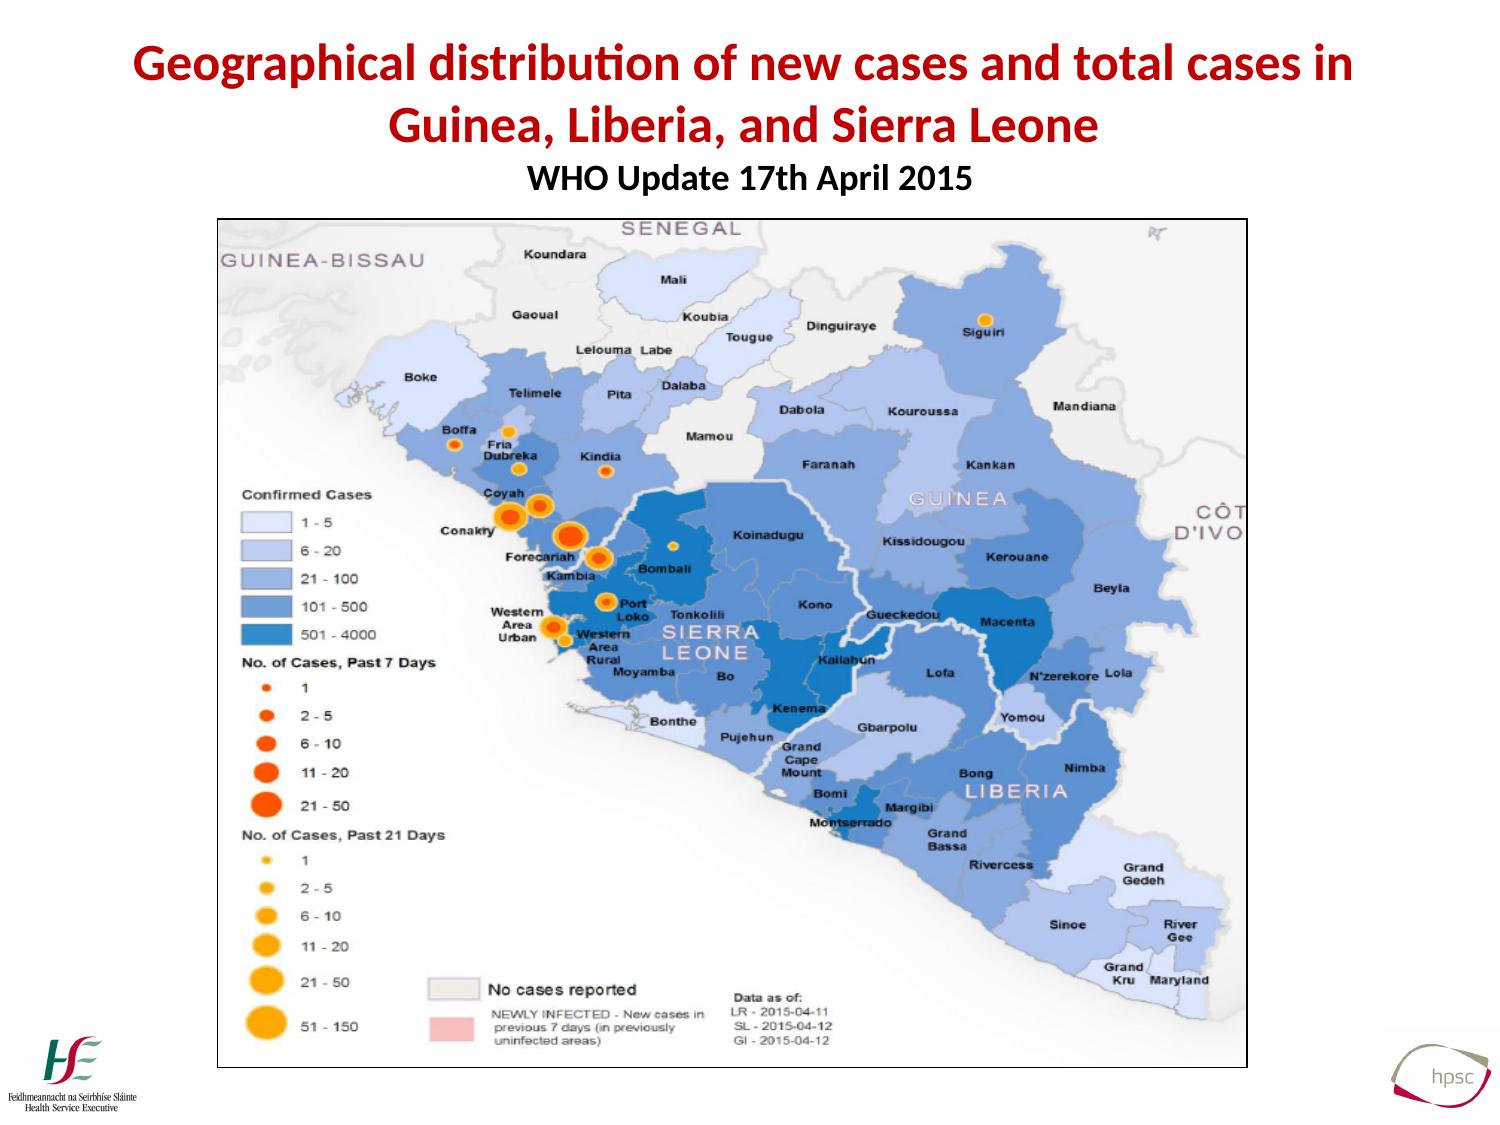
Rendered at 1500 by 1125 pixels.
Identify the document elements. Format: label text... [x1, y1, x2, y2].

picture [0, 1029, 142, 1125]
picture [1381, 1027, 1500, 1125]
title Geographical distribution of new cases and total cases in Guinea, Liberia, and Sierra Leone WHO Update 17th April 2015 [29, 19, 1471, 207]
picture [218, 219, 1247, 1068]
